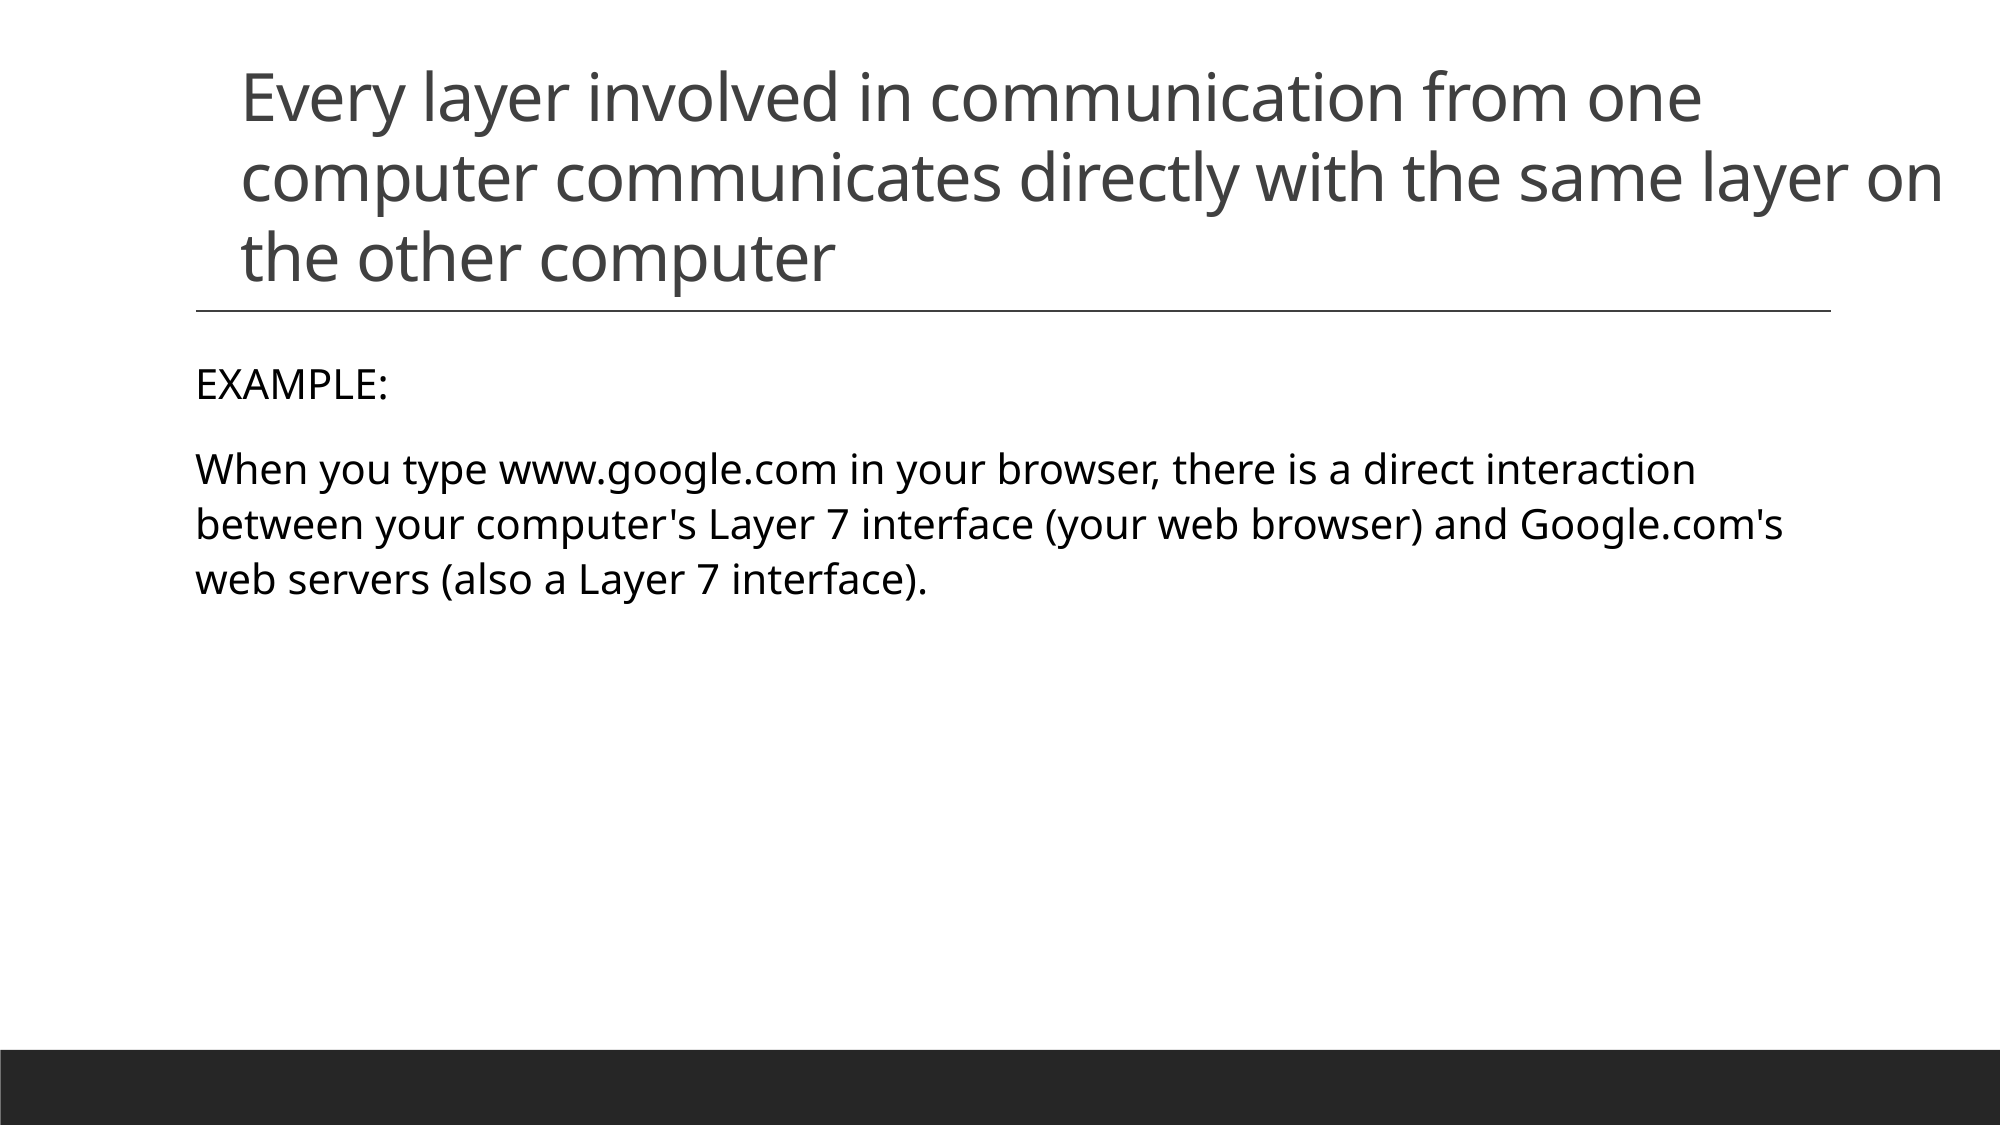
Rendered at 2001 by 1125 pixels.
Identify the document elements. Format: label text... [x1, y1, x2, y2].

title Every layer involved in communication from one computer communicates directly with the same layer on the other computer [192, 64, 1967, 302]
list EXAMPLE: When you type www.google.com in your browser, there is a direct interaction between your computer's Layer 7 interface (your web browser) and Google.com's web servers (also a Layer 7 interface). [180, 345, 1830, 963]
